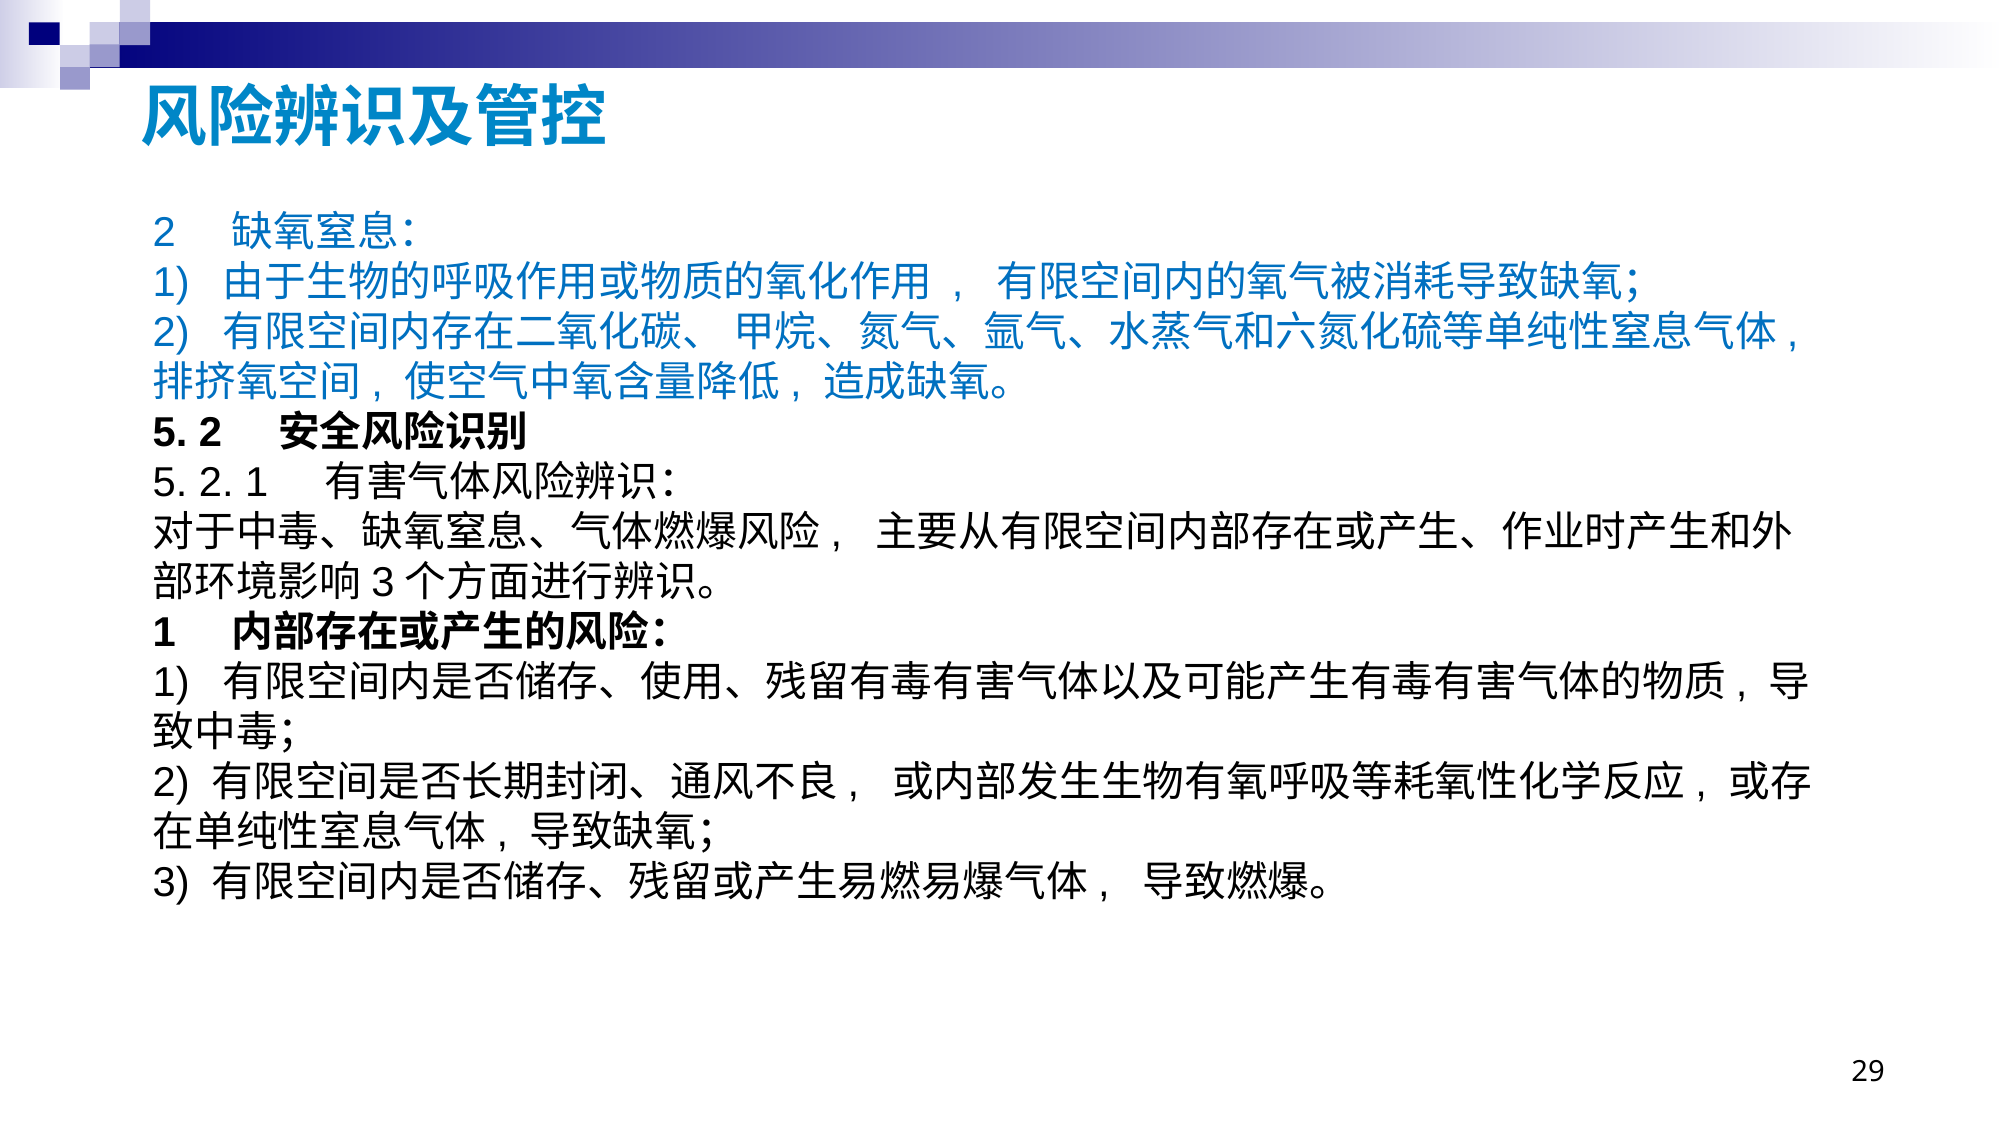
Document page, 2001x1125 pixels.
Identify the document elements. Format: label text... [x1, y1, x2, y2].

text_box 2 缺氧窒息： 1) 由于生物的呼吸作用或物质的氧化作用 , 有限空间内的氧气被消耗导致缺氧； 2) 有限空间内存在二氧化碳、 甲烷、氮气、氩气、水蒸气和六氮化硫等单纯性窒息气体, 排挤氧空间, 使空气中氧含量降低, 造成缺氧。 5. 2 安全风险识别 5. 2. 1 有害气体风险辨识： 对于中毒、缺氧窒息、气体燃爆风险, 主要从有限空间内部存在或产生、作业时产生和外部环境影响3个方面进行辨识。 1 内部存在或产生的风险： 1) 有限空间内是否储存、使用、残留有毒有害气体以及可能产生有毒有害气体的物质, 导致中毒； 2) 有限空间是否长期封闭、通风不良, 或内部发生生物有氧呼吸等耗氧性化学反应, 或存在单纯性室息气体, 导致缺氧； 3) 有限空间内是否储存、残留或产生易燃易爆气体, 导致燃爆。 [137, 196, 1827, 912]
slide_number 29 [1433, 1025, 1900, 1100]
title 风险辨识及管控 [90, 66, 658, 162]
